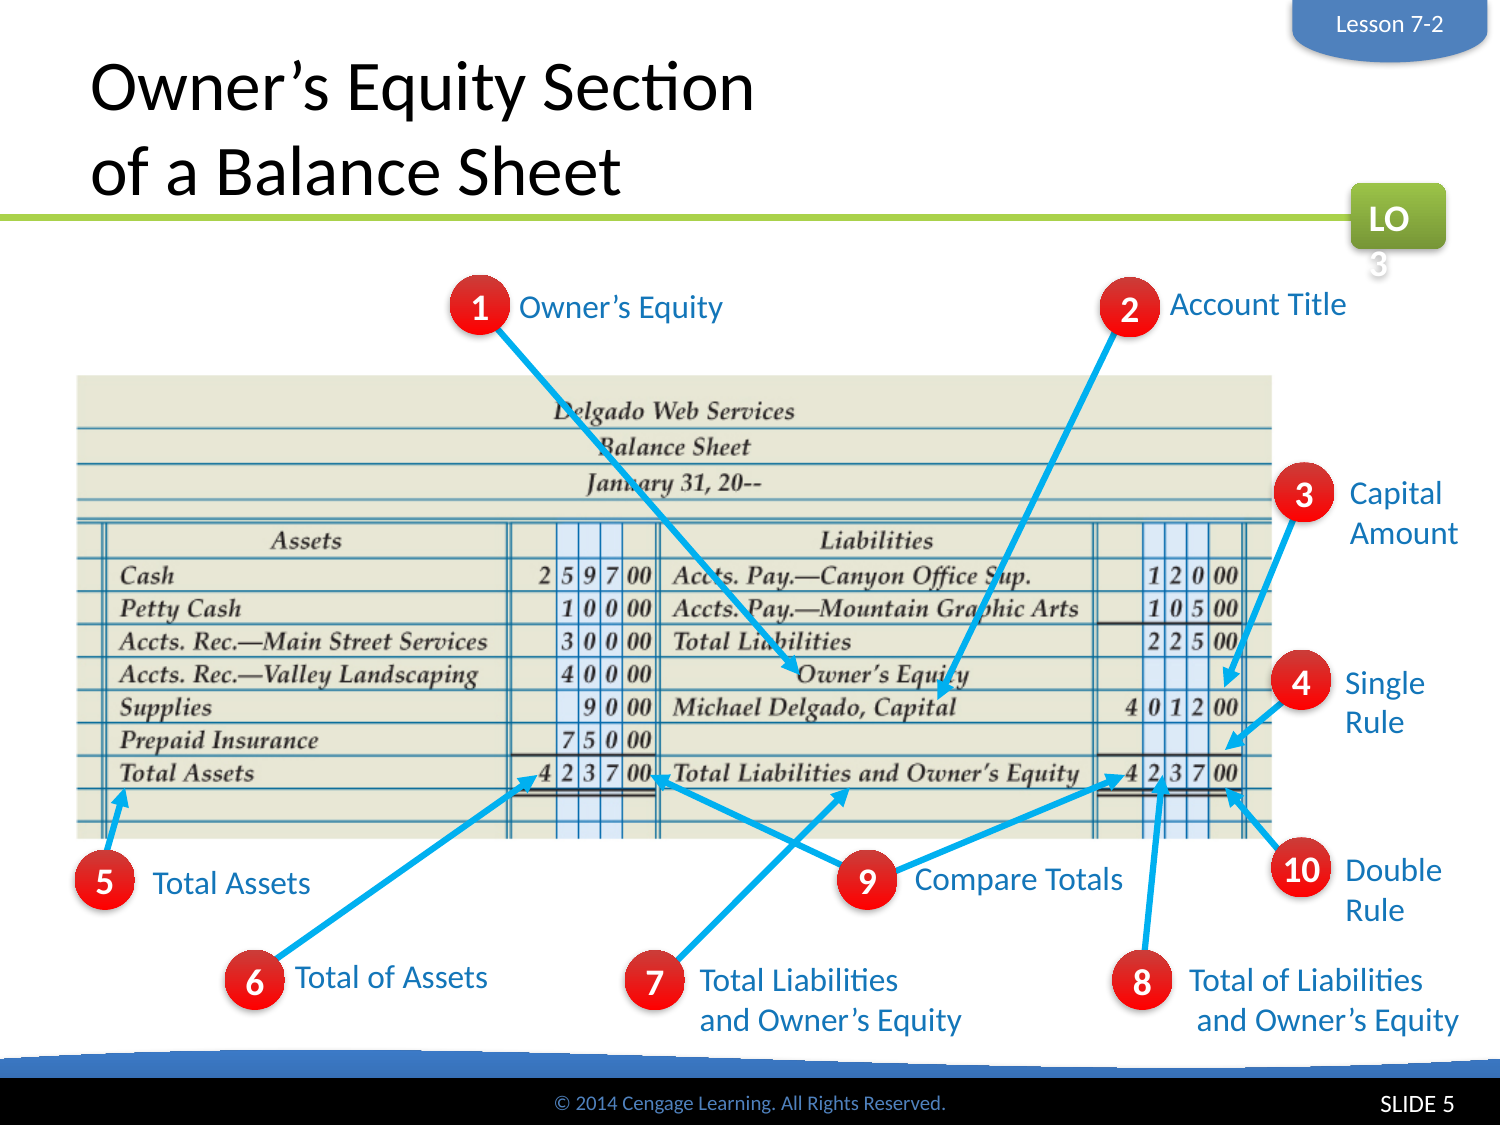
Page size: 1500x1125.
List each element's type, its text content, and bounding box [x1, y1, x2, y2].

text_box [449, 274, 801, 676]
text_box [937, 274, 1364, 701]
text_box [649, 774, 1111, 911]
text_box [1224, 697, 1442, 751]
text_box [1224, 787, 1459, 938]
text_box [1224, 462, 1476, 688]
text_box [224, 774, 538, 1011]
slide_number SLIDE 5 [1170, 1080, 1470, 1125]
picture [74, 374, 1276, 842]
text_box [74, 787, 363, 911]
title Owner’s Equity Section of a Balance Sheet [75, 29, 1350, 218]
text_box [1112, 774, 1477, 1048]
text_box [1292, 0, 1488, 63]
text_box LO3 [1350, 183, 1446, 250]
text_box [624, 787, 980, 1048]
